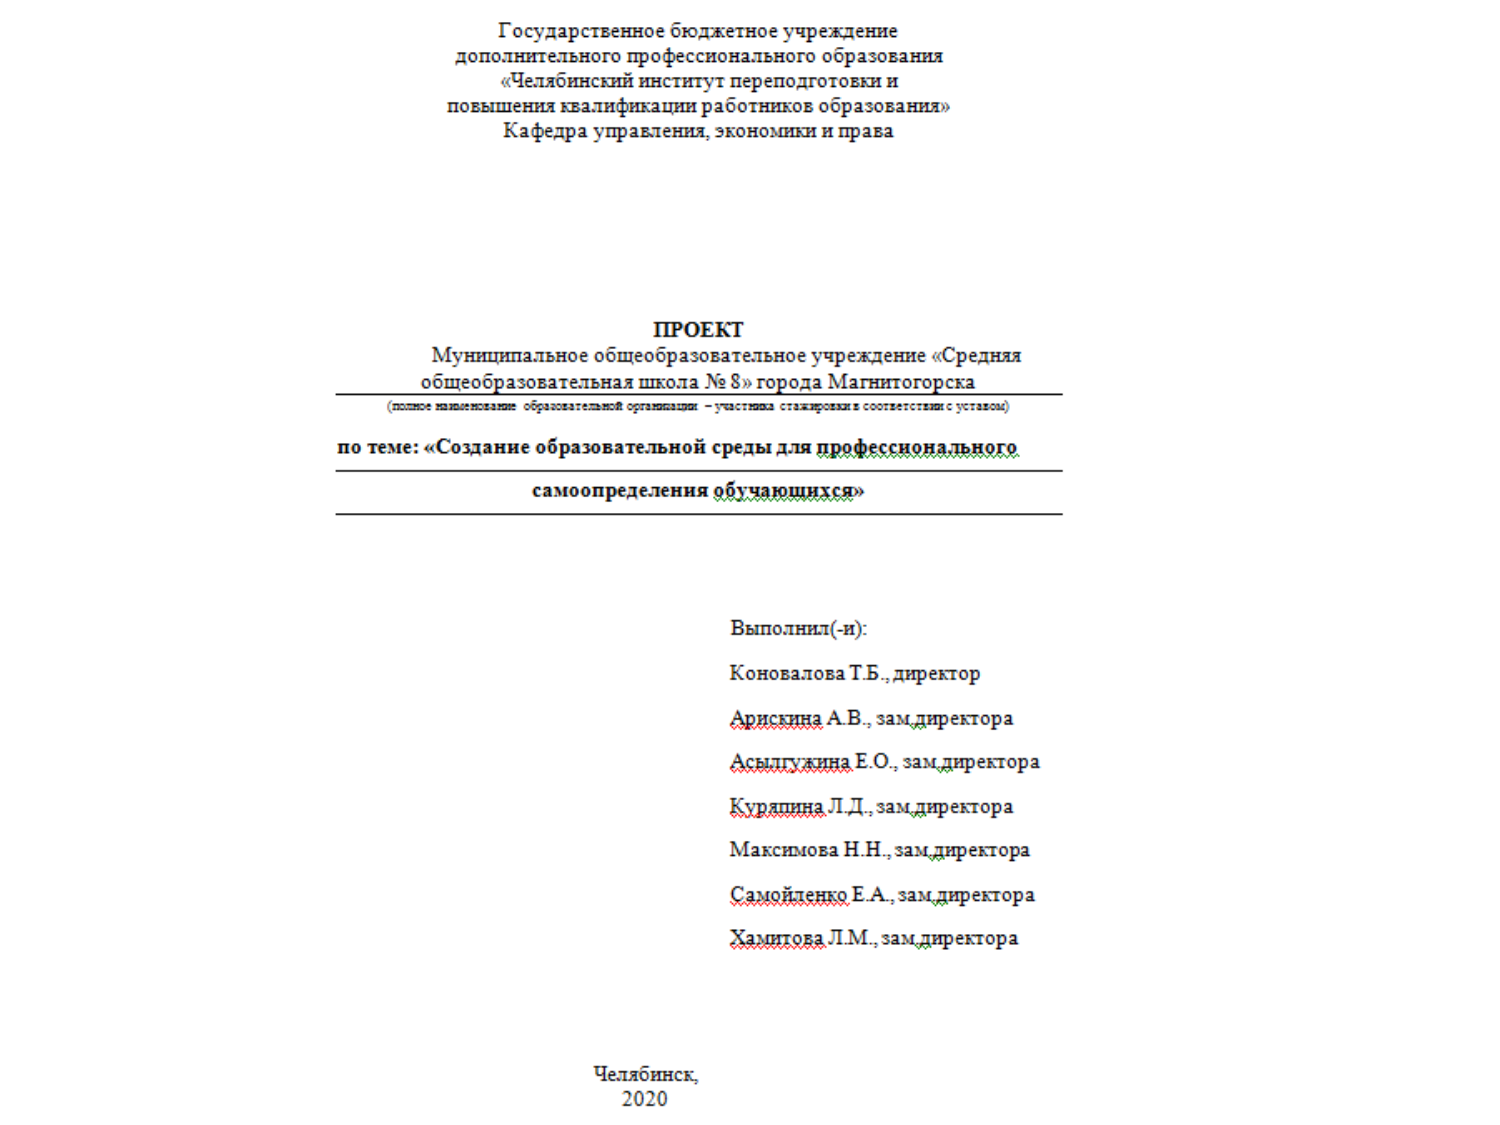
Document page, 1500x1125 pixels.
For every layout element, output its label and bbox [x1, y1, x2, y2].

picture [312, 0, 1093, 1120]
